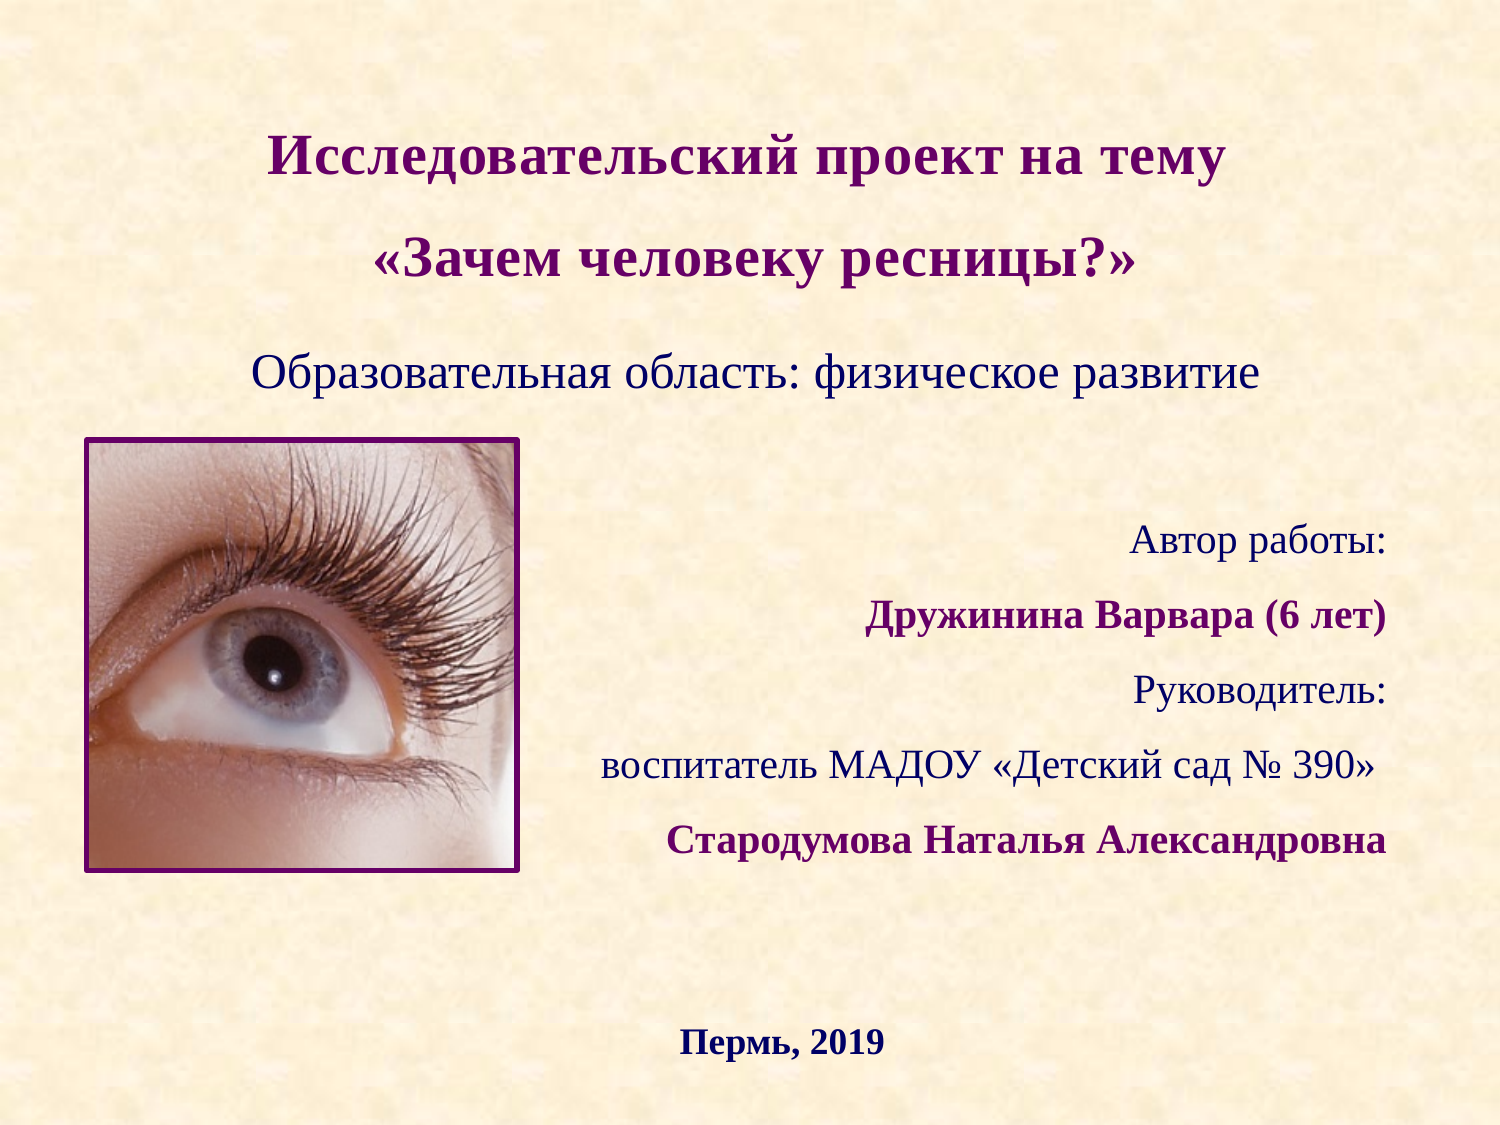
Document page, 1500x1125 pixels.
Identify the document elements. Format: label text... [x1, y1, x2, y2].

text_box Автор работы: Дружинина Варвара (6 лет) Руководитель: воспитатель МАДОУ «Детский сад № 390» Стародумова Наталья Александровна [520, 479, 1402, 870]
text_box Пермь, 2019 [664, 986, 900, 1070]
picture [0, 0, 1500, 1125]
text_box Исследовательский проект на тему «Зачем человеку ресницы?» Образовательная область: физическое развитие [135, 98, 1376, 406]
